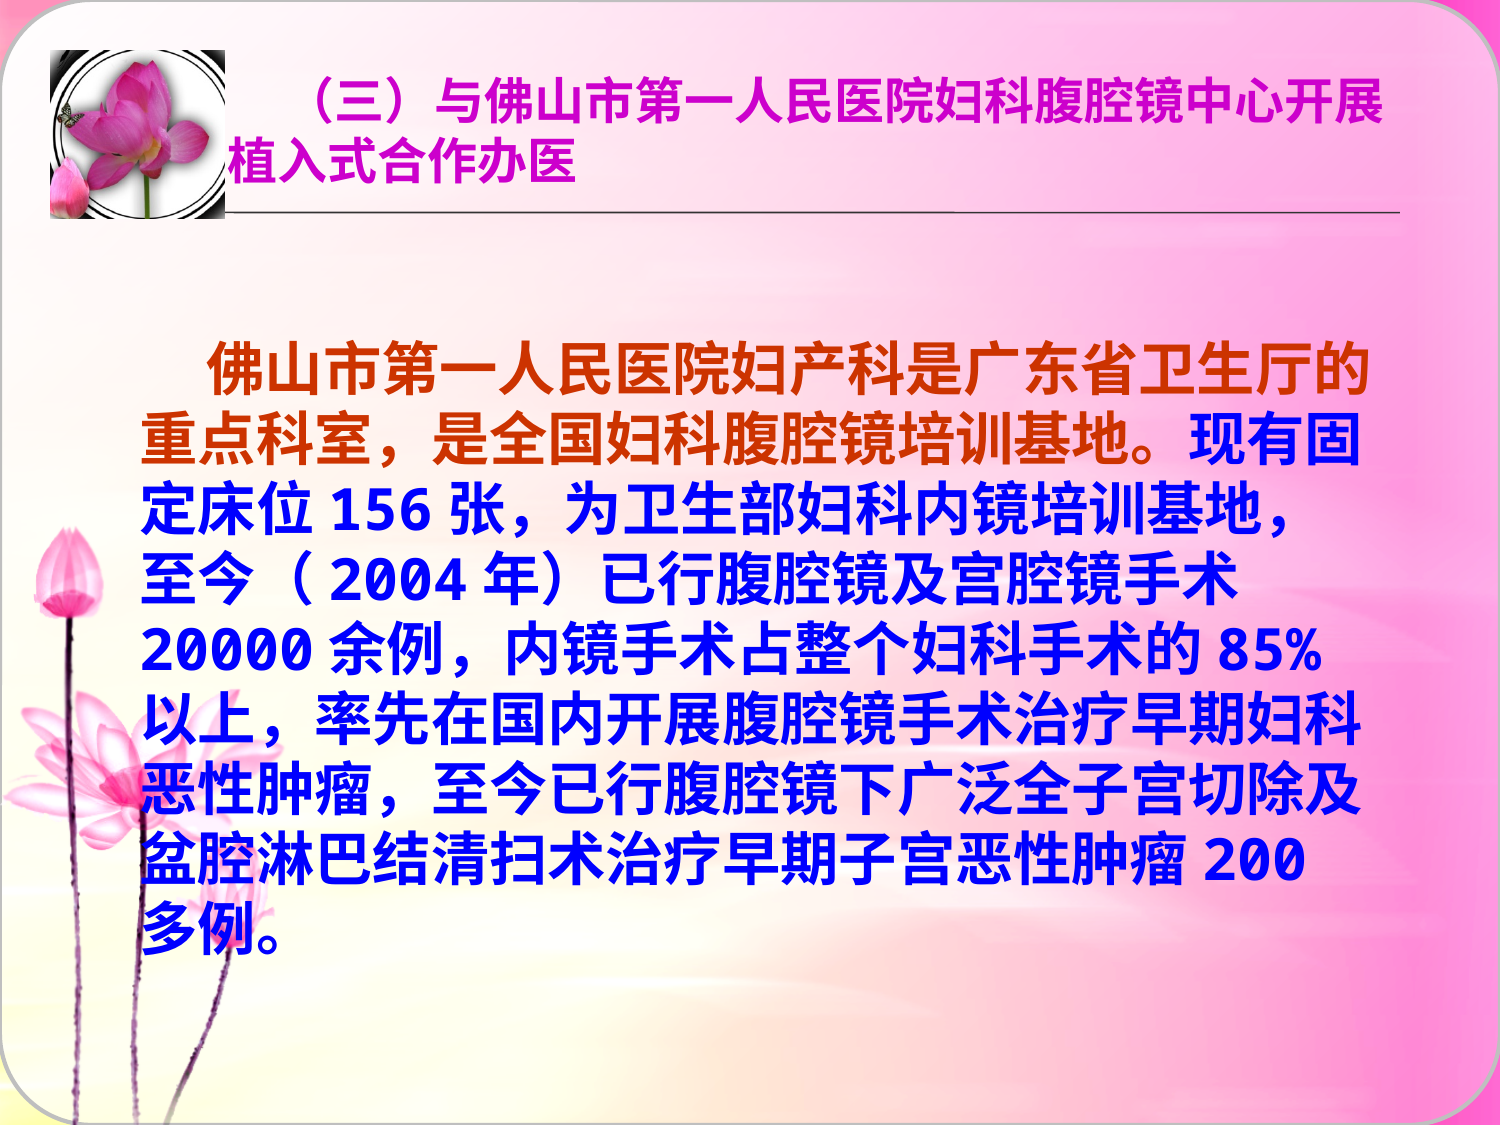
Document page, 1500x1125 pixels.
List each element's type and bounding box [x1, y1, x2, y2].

picture [49, 49, 226, 220]
text_box [0, 0, 1500, 1125]
